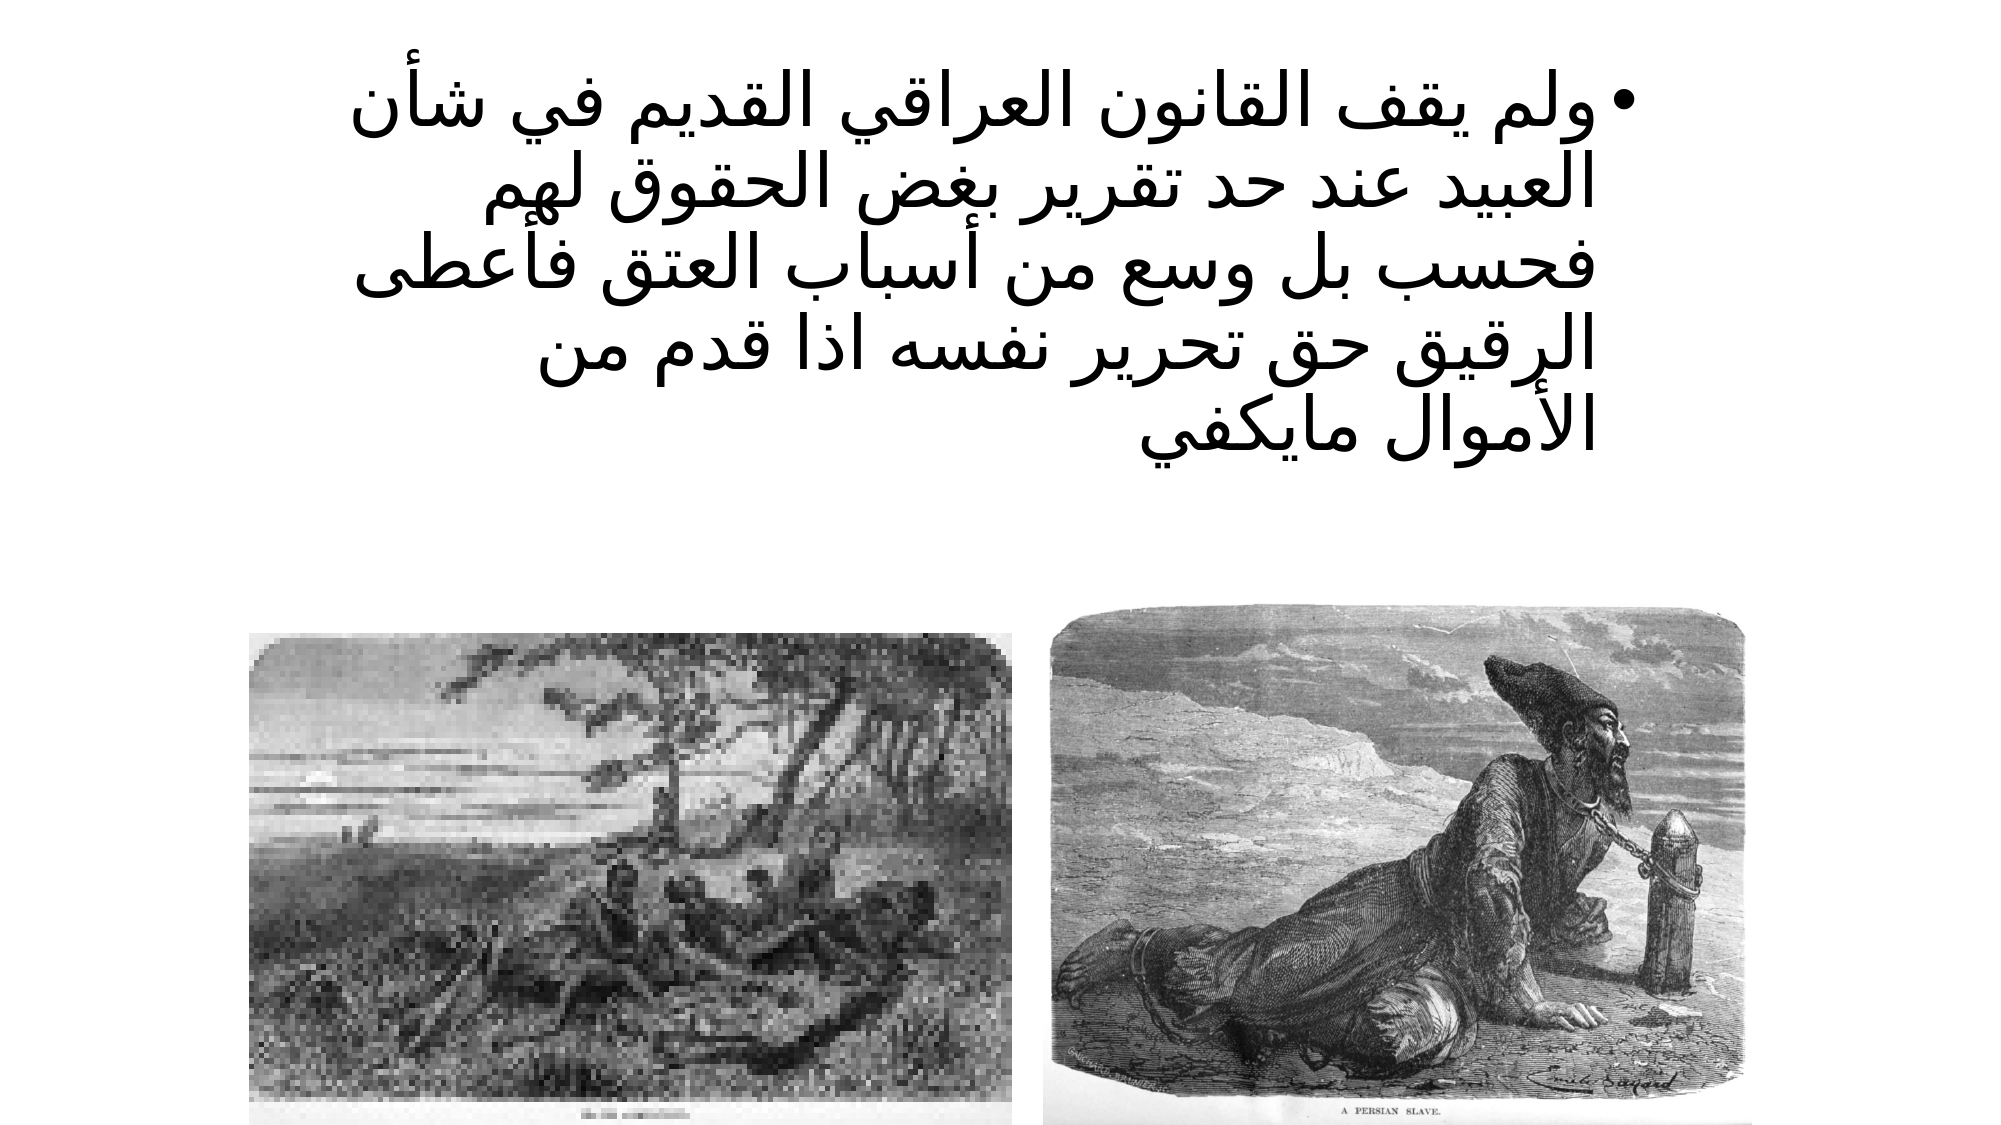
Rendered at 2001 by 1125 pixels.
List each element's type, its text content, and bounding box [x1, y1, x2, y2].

picture [249, 633, 1012, 1125]
picture [1043, 597, 1753, 1125]
list ولم يقف القانون العراقي القديم في شأن العبيد عند حد تقرير بغض الحقوق لهم فحسب بل وسع من أسباب العتق فأعطى الرقيق حق تحرير نفسه اذا قدم من الأموال مايكفي [303, 54, 1654, 1022]
